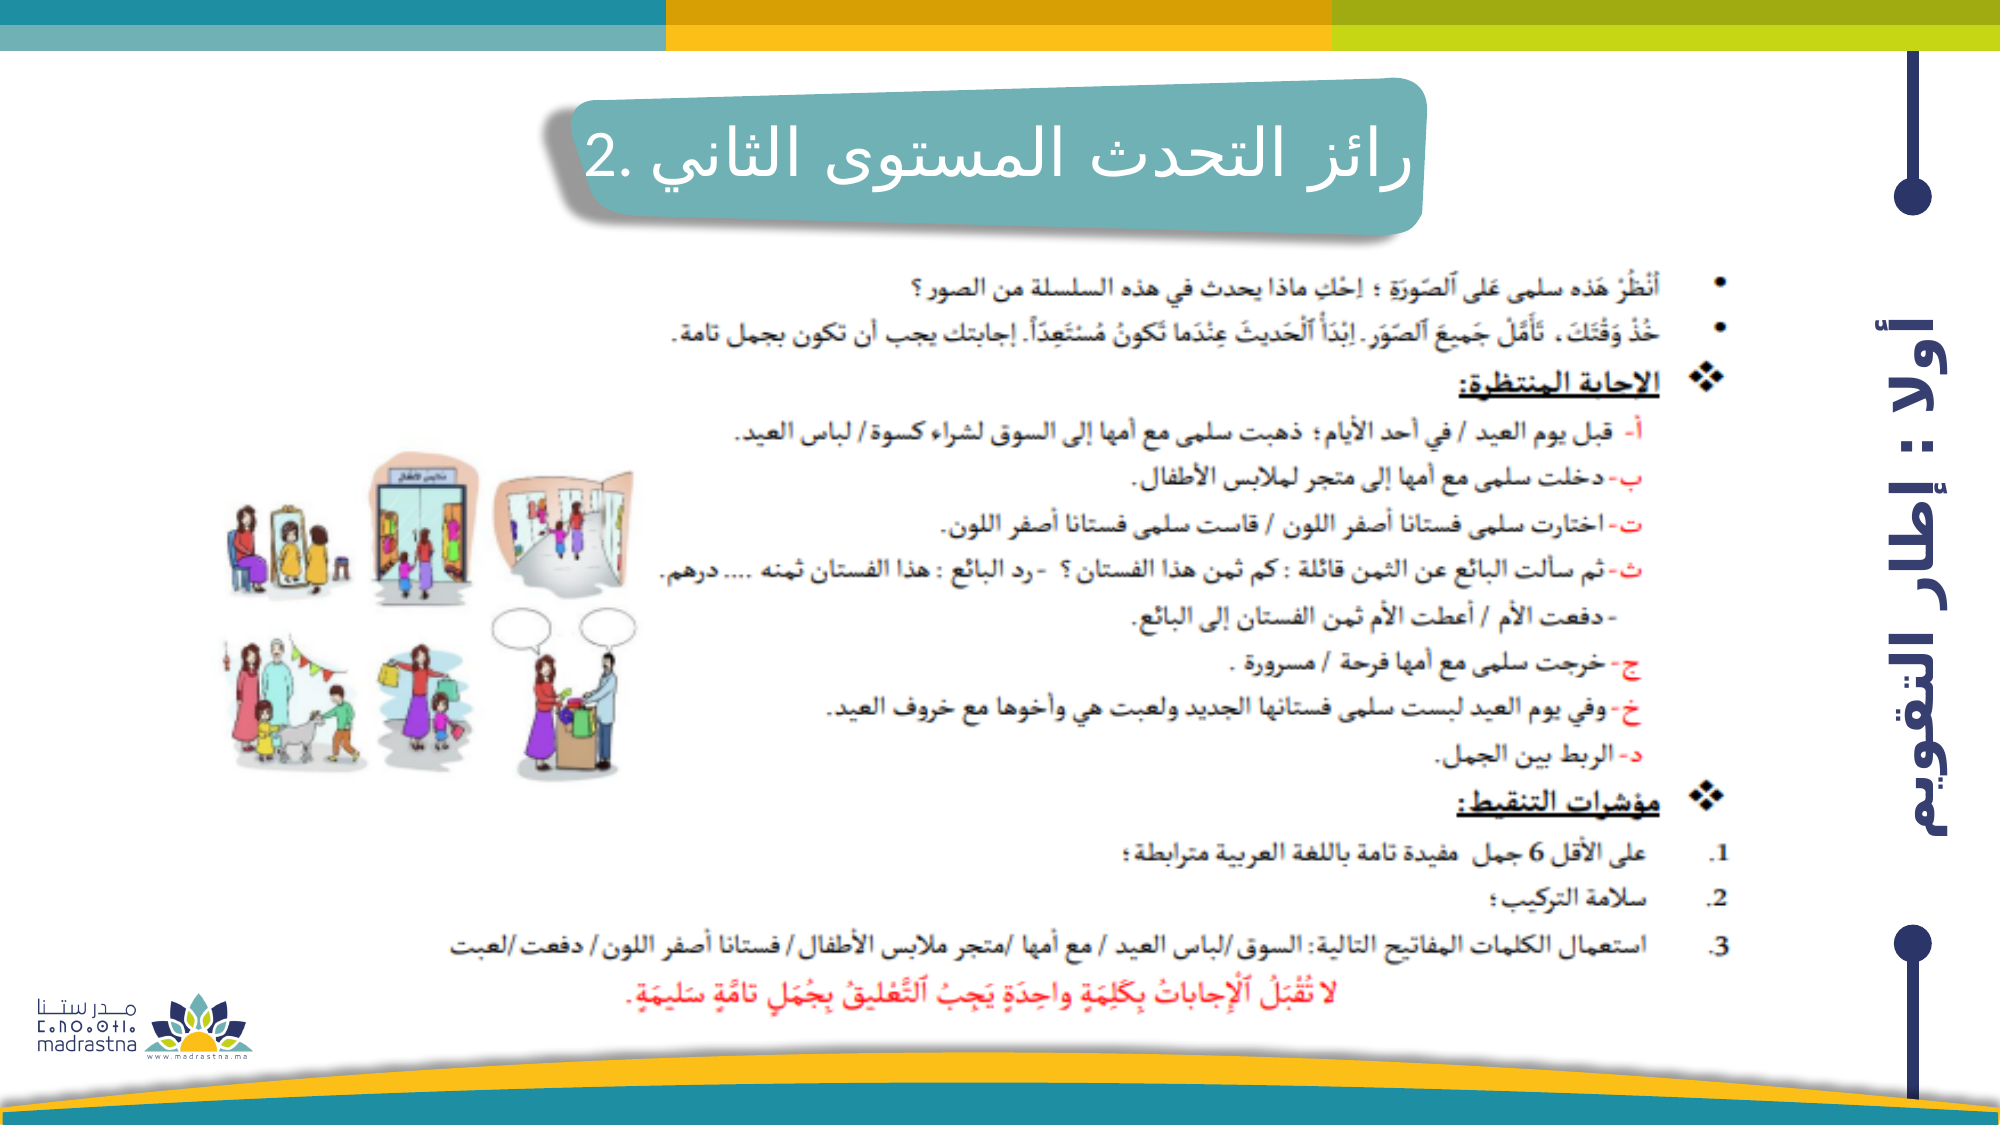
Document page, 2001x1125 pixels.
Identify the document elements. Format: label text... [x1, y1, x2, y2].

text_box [0, 0, 2000, 52]
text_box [567, 47, 1433, 243]
text_box أولا : إطار التقويم [1832, 136, 1988, 1021]
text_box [1894, 52, 1931, 215]
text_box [1894, 925, 1931, 1052]
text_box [0, 1052, 2000, 1125]
picture [38, 259, 1797, 1060]
